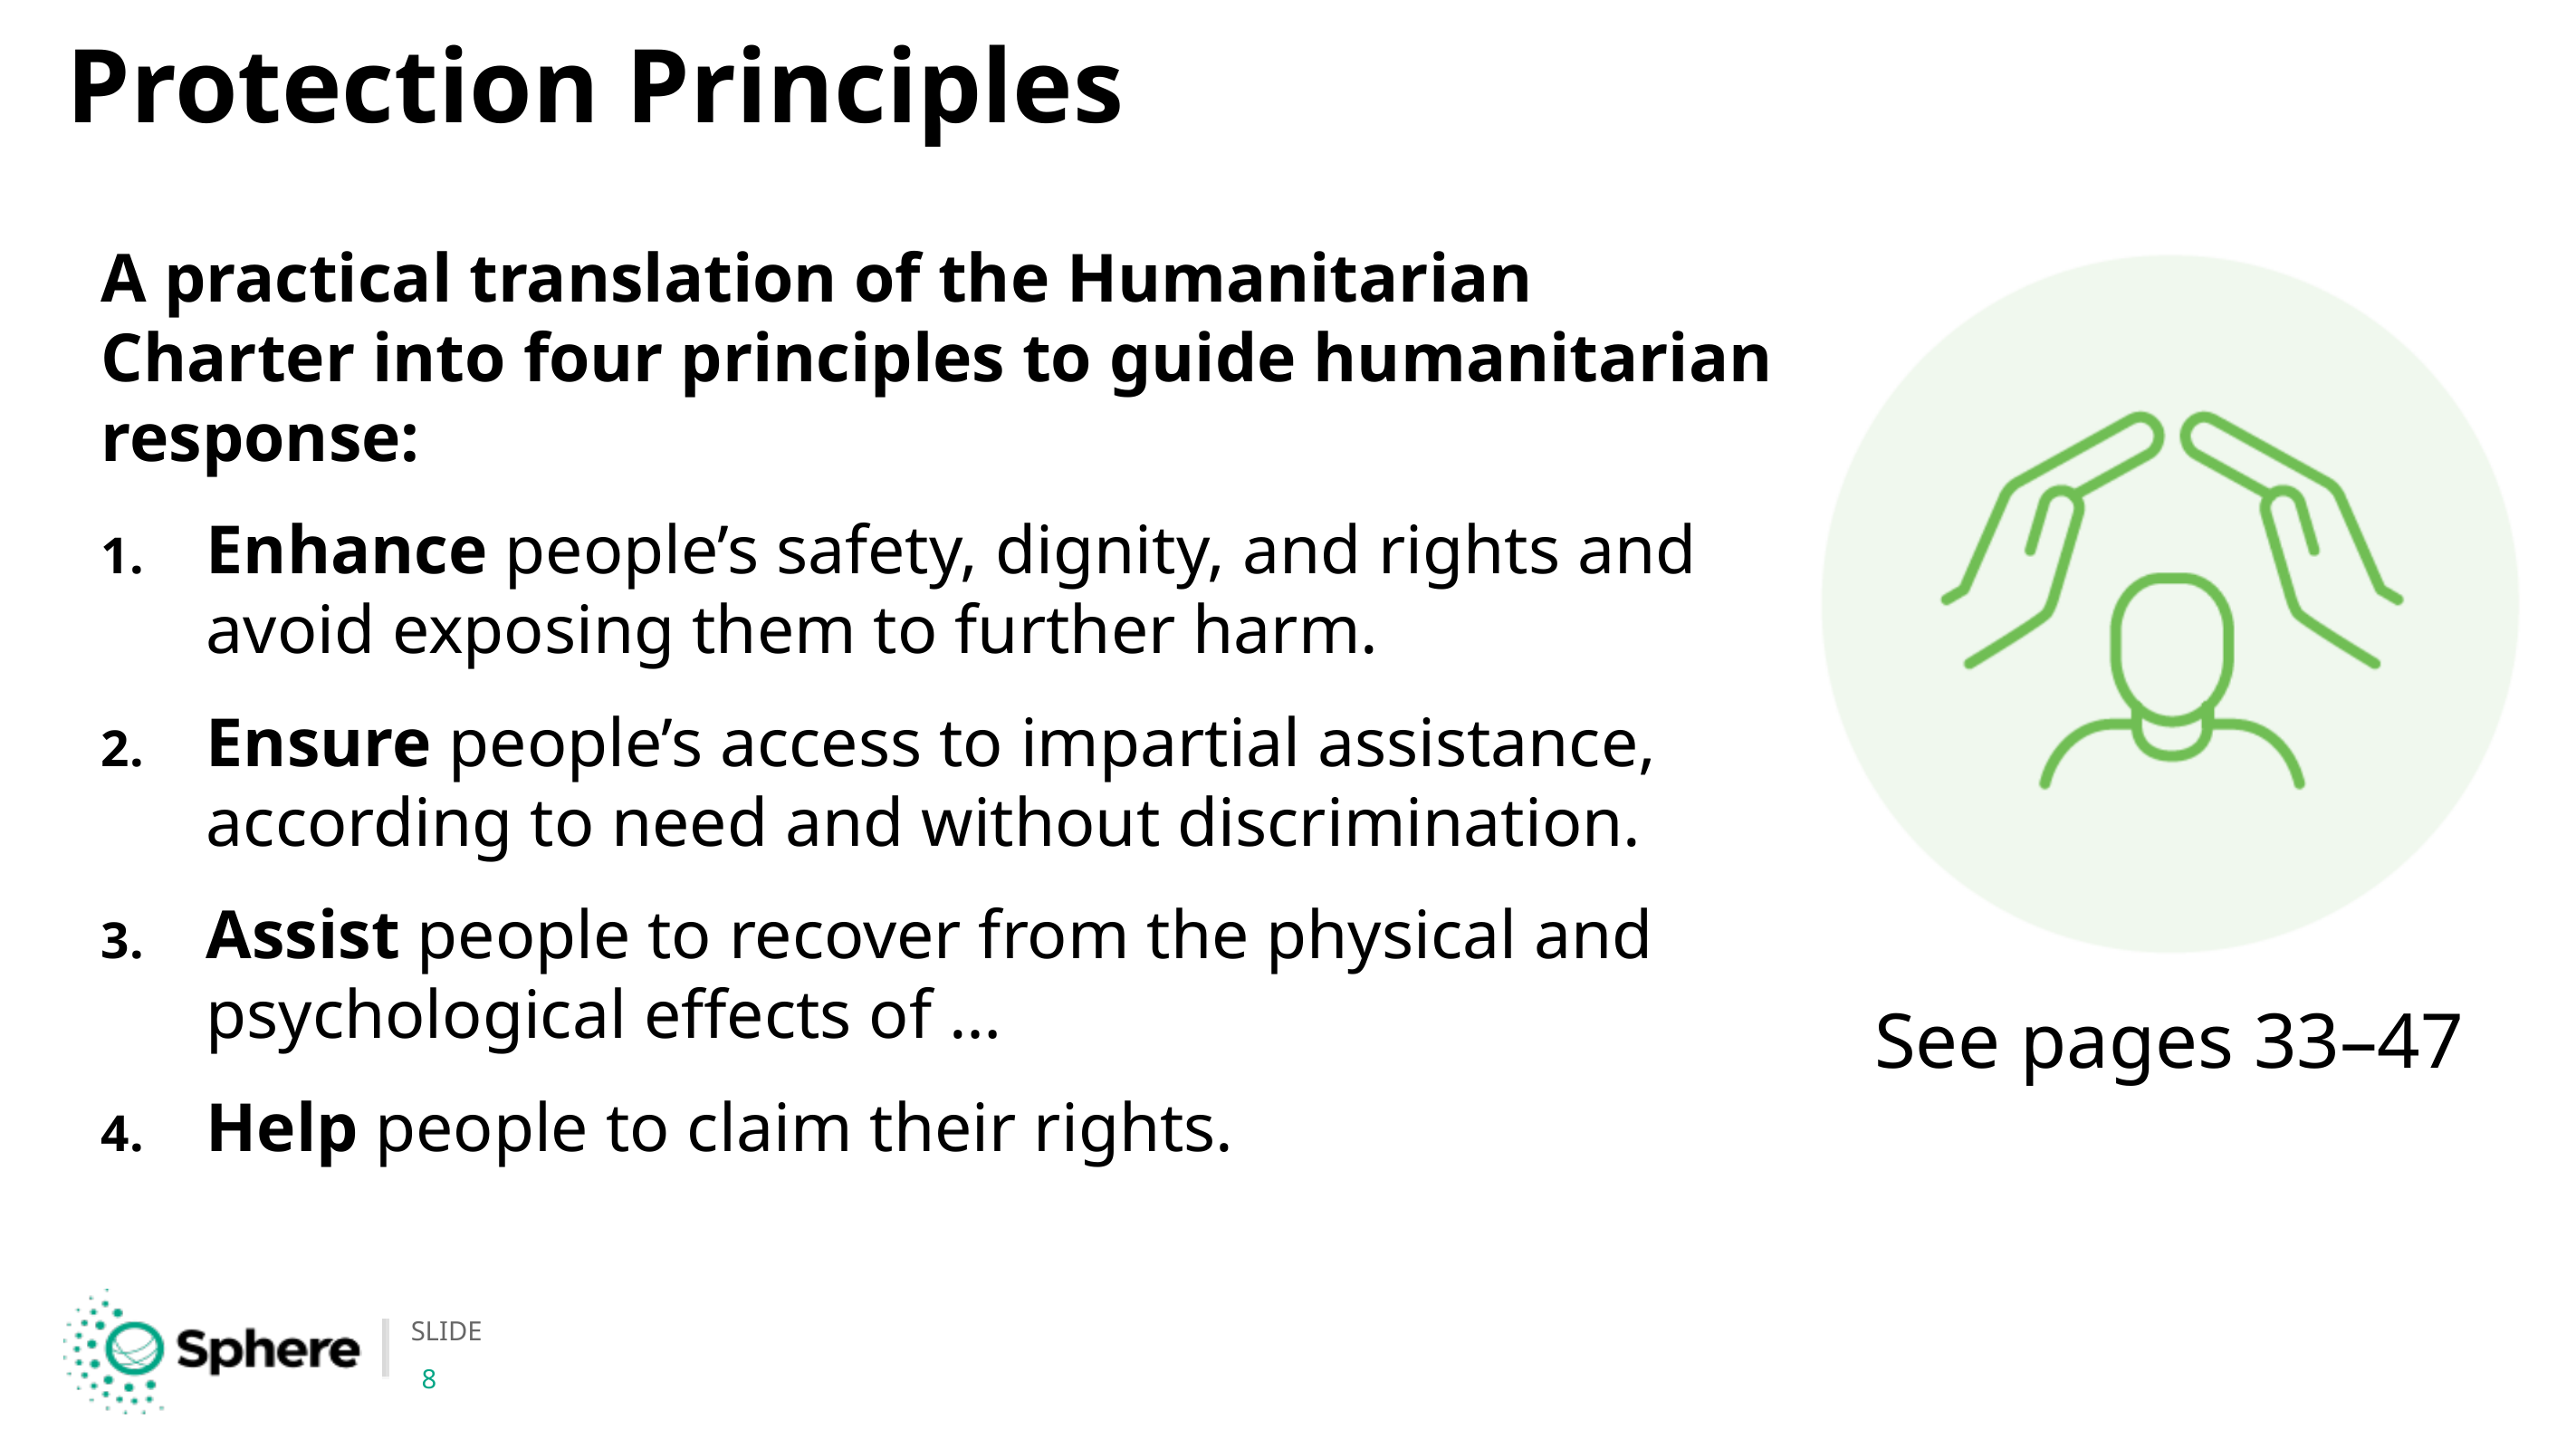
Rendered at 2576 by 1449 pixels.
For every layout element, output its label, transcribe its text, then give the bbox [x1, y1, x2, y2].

list A practical translation of the Humanitarian Charter into four principles to guide humanitarian response: Enhance people’s safety, dignity, and rights and avoid exposing them to further harm. Ensure people’s access to impartial assistance, according to need and without discrimination. Assist people to recover from the physical and psychological effects of … Help people to claim their rights. [93, 227, 1801, 1178]
picture [63, 1289, 362, 1416]
picture [382, 1319, 393, 1379]
title Protection Principles [58, 13, 2398, 182]
slide_number 8 [413, 1354, 445, 1403]
text_box See pages 33–47 [1861, 985, 2478, 1090]
picture [1815, 249, 2524, 956]
